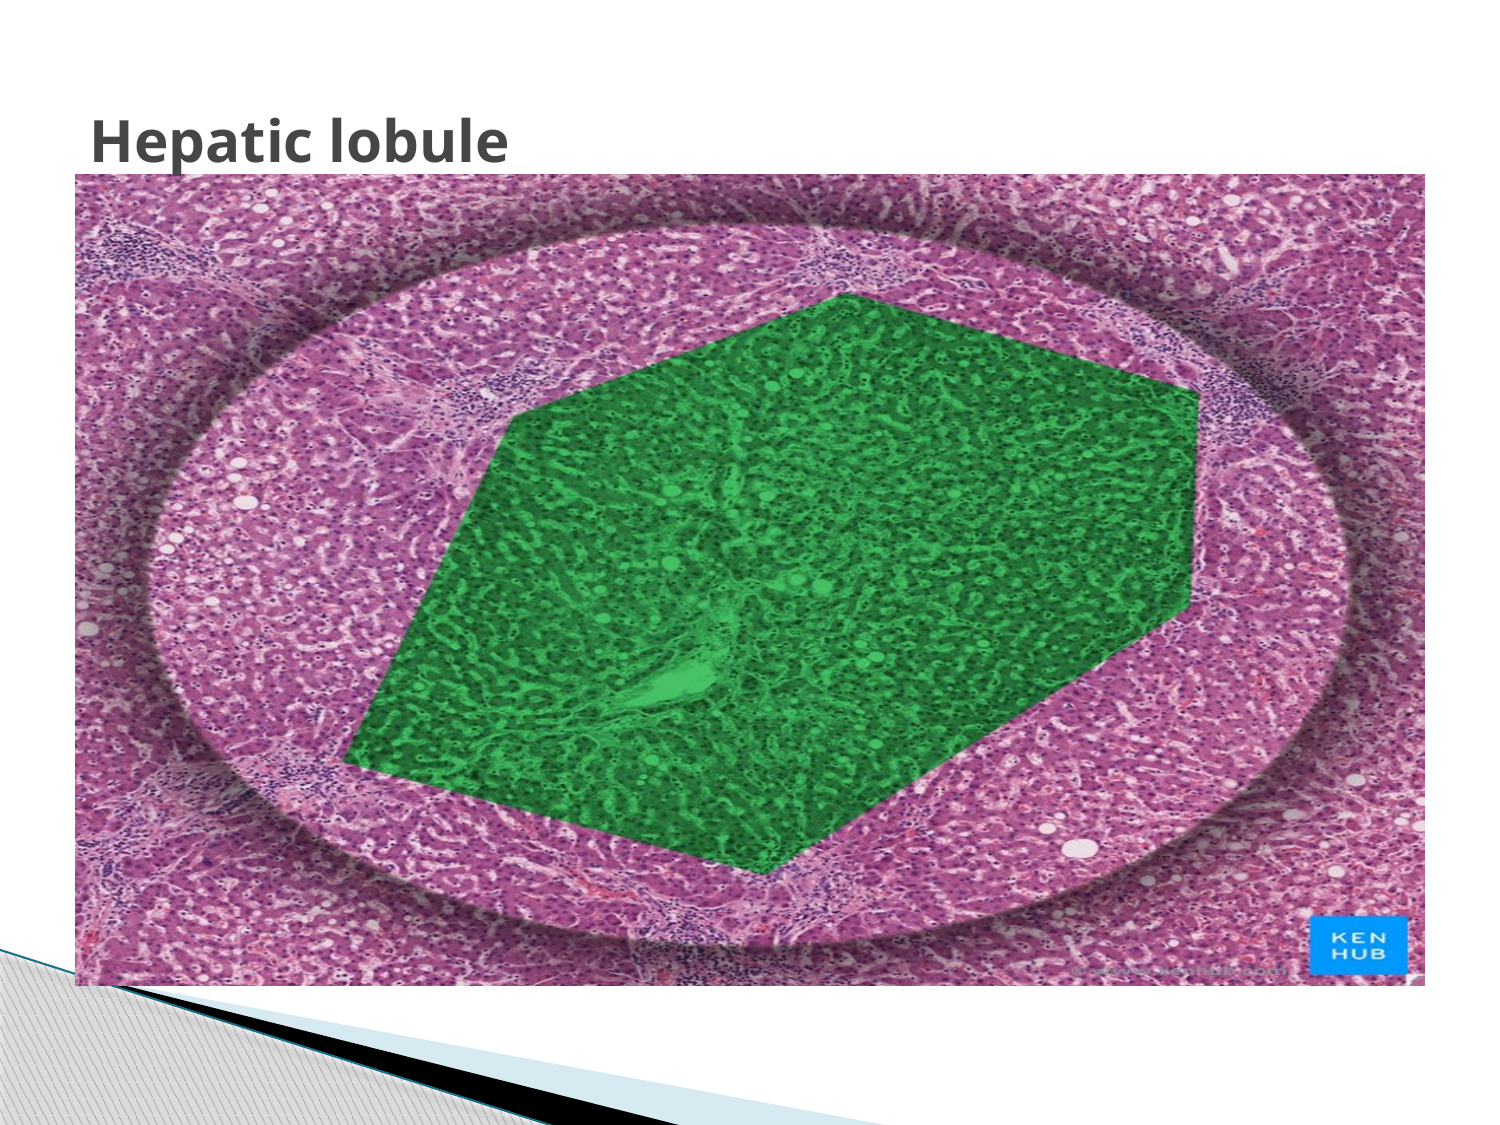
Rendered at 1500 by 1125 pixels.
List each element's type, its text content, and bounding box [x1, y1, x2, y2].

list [74, 174, 1426, 986]
title Hepatic lobule [75, 45, 1425, 174]
